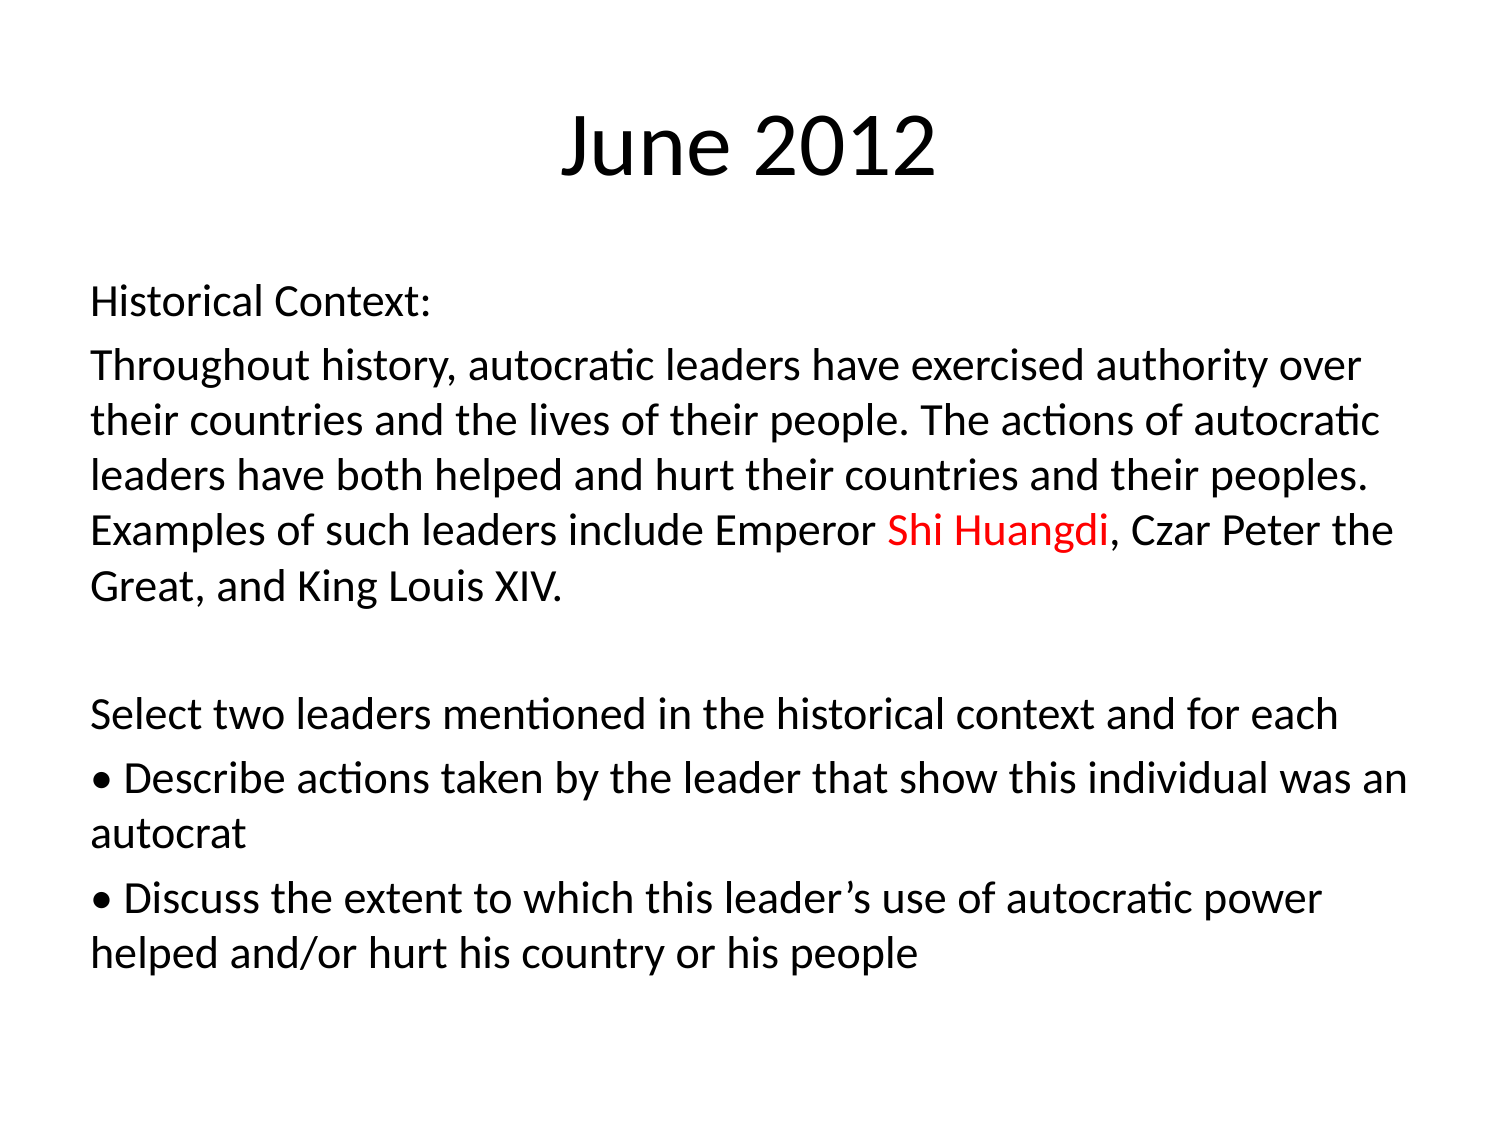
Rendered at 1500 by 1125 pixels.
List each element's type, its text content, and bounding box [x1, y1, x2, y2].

list Historical Context: Throughout history, autocratic leaders have exercised authority over their countries and the lives of their people. The actions of autocratic leaders have both helped and hurt their countries and their peoples. Examples of such leaders include Emperor Shi Huangdi, Czar Peter the Great, and King Louis XIV. Select two leaders mentioned in the historical context and for each • Describe actions taken by the leader that show this individual was an autocrat • Discuss the extent to which this leader’s use of autocratic power helped and/or hurt his country or his people [75, 262, 1425, 1005]
title June 2012 [75, 45, 1425, 233]
